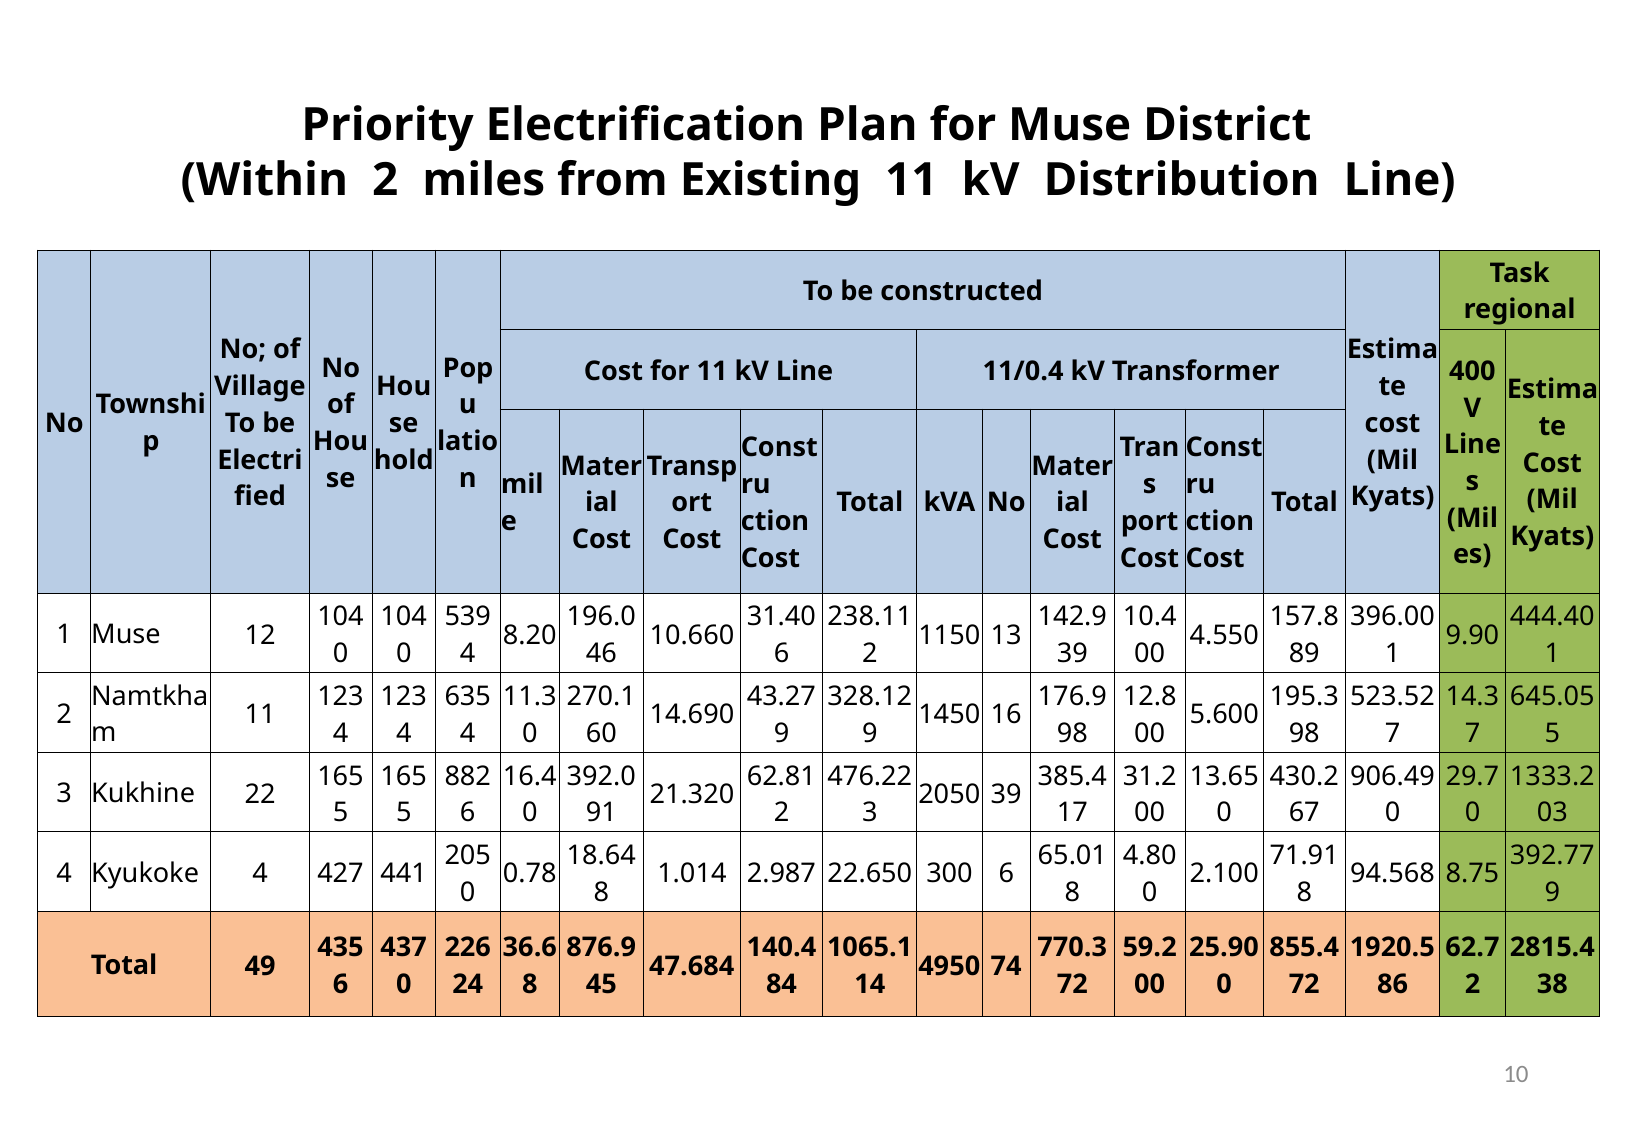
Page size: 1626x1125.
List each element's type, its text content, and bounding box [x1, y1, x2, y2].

table_cell 18.648 [560, 832, 643, 911]
table_cell 6 [983, 832, 1030, 911]
table_cell No [983, 410, 1030, 593]
table_cell 1040 [310, 594, 372, 672]
table_cell 430.267 [1264, 753, 1345, 831]
table_cell 1065.114 [823, 912, 916, 1016]
table_cell 645.055 [1506, 673, 1599, 752]
table_cell 1.014 [644, 832, 740, 911]
table_cell 392.091 [560, 753, 643, 831]
table_cell 65.018 [1031, 832, 1114, 911]
table_header Popu lation [436, 251, 500, 593]
table_cell 195.398 [1264, 673, 1345, 752]
table_cell Transport Cost [644, 410, 740, 593]
table_cell 10.400 [1115, 594, 1185, 672]
table_cell 385.417 [1031, 753, 1114, 831]
table_cell 1234 [310, 673, 372, 752]
table_cell 71.918 [1264, 832, 1345, 911]
table_cell 11 [211, 673, 309, 752]
table_cell 142.939 [1031, 594, 1114, 672]
table_cell 270.160 [560, 673, 643, 752]
table_cell 2.987 [741, 832, 822, 911]
table_cell 157.889 [1264, 594, 1345, 672]
table_cell 4.800 [1115, 832, 1185, 911]
table_cell 39 [983, 753, 1030, 831]
table_cell 238.112 [823, 594, 916, 672]
table_cell 906.490 [1346, 753, 1439, 831]
table_cell 4 [211, 832, 309, 911]
table_cell Namtkham [91, 673, 210, 752]
table_cell Constru ction Cost [1186, 410, 1263, 593]
table_cell 176.998 [1031, 673, 1114, 752]
table_cell 4370 [373, 912, 435, 1016]
table_cell 1234 [373, 673, 435, 752]
table_cell 5.600 [1186, 673, 1263, 752]
table_header Task regional [1440, 251, 1599, 329]
table_cell 43.279 [741, 673, 822, 752]
table_cell 523.527 [1346, 673, 1439, 752]
table_cell 62.812 [741, 753, 822, 831]
table_cell Total [1264, 410, 1345, 593]
table_cell 13.650 [1186, 753, 1263, 831]
table_cell Material Cost [1031, 410, 1114, 593]
table_cell 3 [38, 753, 90, 831]
table_cell Kukhine [91, 753, 210, 831]
title Priority Electrification Plan for Muse District (Within 2 miles from Existing 11 kV Distribution Line) [81, 87, 1544, 213]
table_cell 22 [211, 753, 309, 831]
table_cell 396.001 [1346, 594, 1439, 672]
table_header No of House [310, 251, 372, 593]
table_cell 16.40 [501, 753, 559, 831]
table_cell 441 [373, 832, 435, 911]
table_cell 4950 [917, 912, 982, 1016]
table_cell 31.200 [1115, 753, 1185, 831]
table_cell 59.200 [1115, 912, 1185, 1016]
table_header No [38, 251, 90, 593]
table_cell 94.568 [1346, 832, 1439, 911]
table_cell 8.20 [501, 594, 559, 672]
table_cell 10.660 [644, 594, 740, 672]
table_cell 427 [310, 832, 372, 911]
table_cell 4 [38, 832, 90, 911]
table_cell 16 [983, 673, 1030, 752]
table_cell 8826 [436, 753, 500, 831]
table_cell Muse [91, 594, 210, 672]
table_cell 0.78 [501, 832, 559, 911]
table_cell 36.68 [501, 912, 559, 1016]
table_header Township [91, 251, 210, 593]
table_cell 47.684 [644, 912, 740, 1016]
table_cell Cost for 11 kV Line [501, 330, 916, 409]
table_cell 11.30 [501, 673, 559, 752]
table_cell 1333.203 [1506, 753, 1599, 831]
table_cell 74 [983, 912, 1030, 1016]
table_cell 2 [38, 673, 90, 752]
table_cell 22624 [436, 912, 500, 1016]
table_cell 12.800 [1115, 673, 1185, 752]
table_cell 4356 [310, 912, 372, 1016]
table_cell Trans port Cost [1115, 410, 1185, 593]
table_cell 2050 [436, 832, 500, 911]
table_cell 1150 [917, 594, 982, 672]
table_cell 400 V Lines (Miles) [1440, 330, 1505, 593]
table_cell Constru ction Cost [741, 410, 822, 593]
table_cell 2815.438 [1506, 912, 1599, 1016]
table_cell 1920.586 [1346, 912, 1439, 1016]
table_cell 328.129 [823, 673, 916, 752]
table_cell 1655 [310, 753, 372, 831]
table_cell 392.779 [1506, 832, 1599, 911]
table_cell 11/0.4 kV Transformer [917, 330, 1345, 409]
slide_number 10 [1164, 1042, 1544, 1103]
table_cell 1040 [373, 594, 435, 672]
table_cell 140.484 [741, 912, 822, 1016]
table_cell Total [823, 410, 916, 593]
table_cell kVA [917, 410, 982, 593]
table_cell 5394 [436, 594, 500, 672]
table_cell 8.75 [1440, 832, 1505, 911]
table_cell 1655 [373, 753, 435, 831]
table_cell 22.650 [823, 832, 916, 911]
table_cell 14.690 [644, 673, 740, 752]
table_cell 2050 [917, 753, 982, 831]
table_header To be constructed [501, 251, 1345, 329]
table_cell Material Cost [560, 410, 643, 593]
table_header No; of Village To be Electrified [211, 251, 309, 593]
table_cell 49 [211, 912, 309, 1016]
table_cell 1450 [917, 673, 982, 752]
table_cell 2.100 [1186, 832, 1263, 911]
table_cell 29.70 [1440, 753, 1505, 831]
table_cell Kyukoke [91, 832, 210, 911]
table_cell 196.046 [560, 594, 643, 672]
table_cell 4.550 [1186, 594, 1263, 672]
table_cell 21.320 [644, 753, 740, 831]
table_cell 25.900 [1186, 912, 1263, 1016]
table_header House hold [373, 251, 435, 593]
table_header Estimate cost (Mil Kyats) [1346, 251, 1439, 593]
table_cell 876.945 [560, 912, 643, 1016]
table_cell 13 [983, 594, 1030, 672]
table_cell 300 [917, 832, 982, 911]
table_cell 855.472 [1264, 912, 1345, 1016]
table_cell 12 [211, 594, 309, 672]
table_cell 476.223 [823, 753, 916, 831]
table_cell 444.401 [1506, 594, 1599, 672]
table_cell 14.37 [1440, 673, 1505, 752]
table_cell 62.72 [1440, 912, 1505, 1016]
table_cell Total [38, 912, 210, 1016]
table_cell 770.372 [1031, 912, 1114, 1016]
table_cell 31.406 [741, 594, 822, 672]
table_cell 1 [38, 594, 90, 672]
table_cell mile [501, 410, 559, 593]
table_cell 6354 [436, 673, 500, 752]
table_cell Estimate Cost (Mil Kyats) [1506, 330, 1599, 593]
table_cell 9.90 [1440, 594, 1505, 672]
